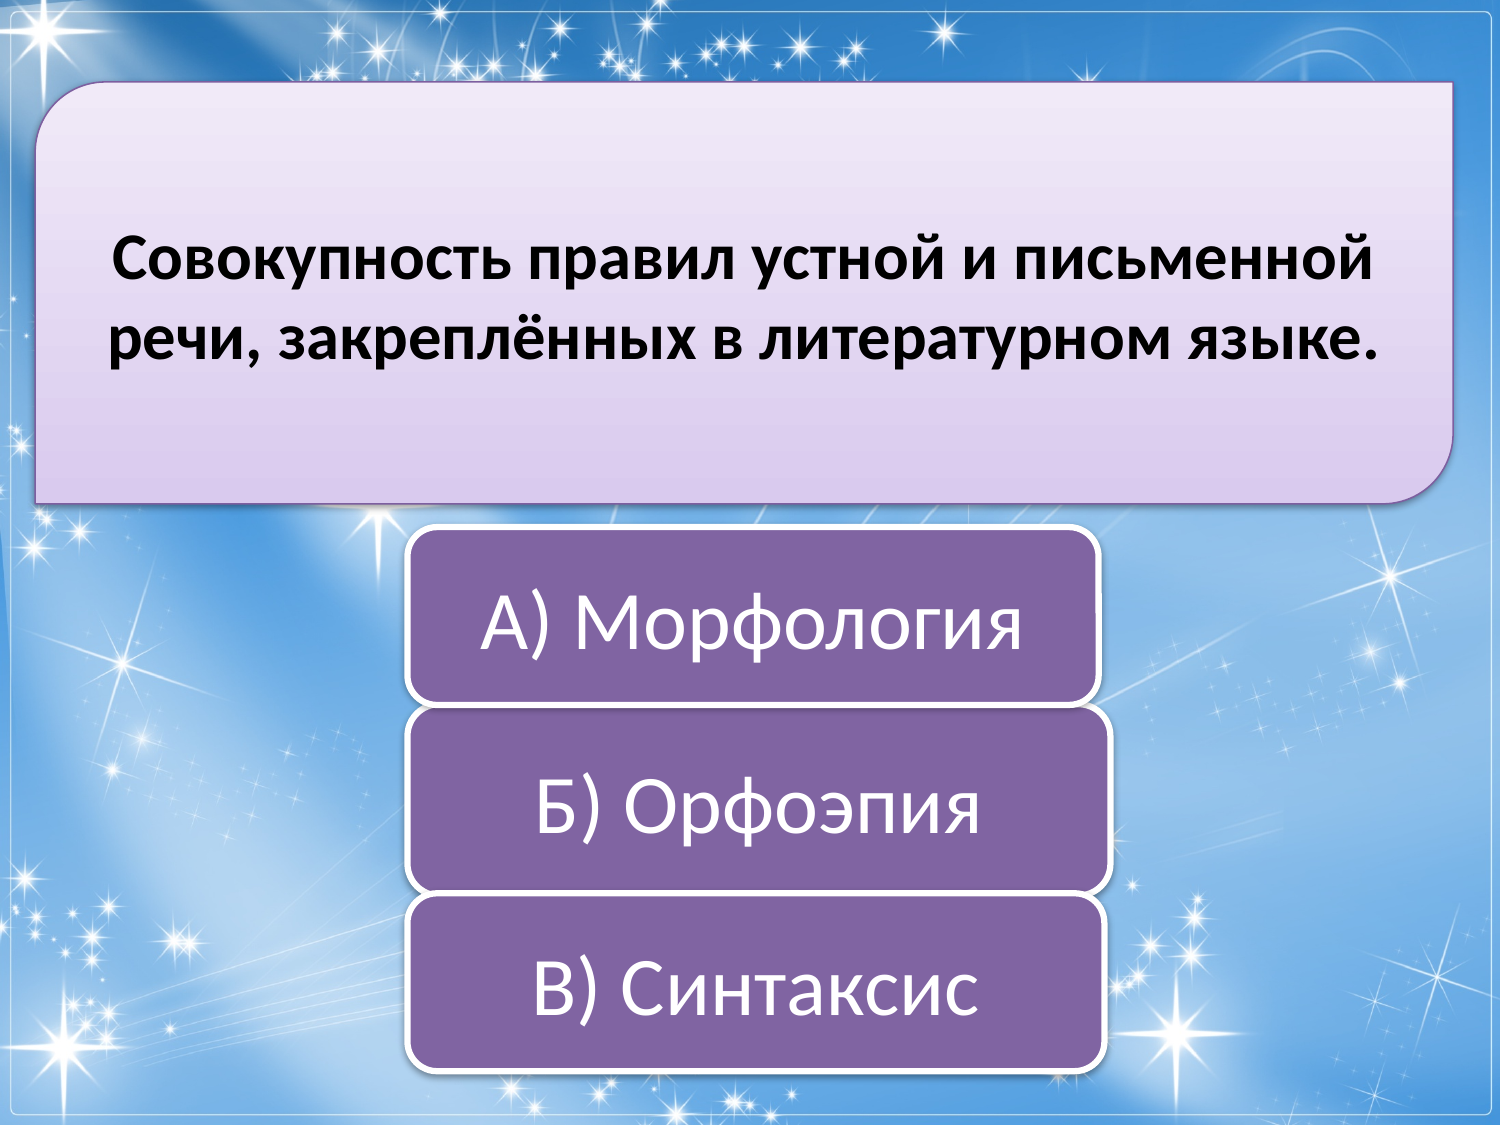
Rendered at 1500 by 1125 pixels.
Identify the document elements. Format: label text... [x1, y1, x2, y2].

text_box Совокупность правил устной и письменной речи, закреплённых в литературном языке. [34, 81, 1454, 505]
text_box А) Морфология [404, 523, 1102, 709]
text_box Б) Орфоэпия [404, 705, 1114, 894]
text_box В) Синтаксис [404, 890, 1108, 1075]
picture [0, 0, 1500, 1125]
